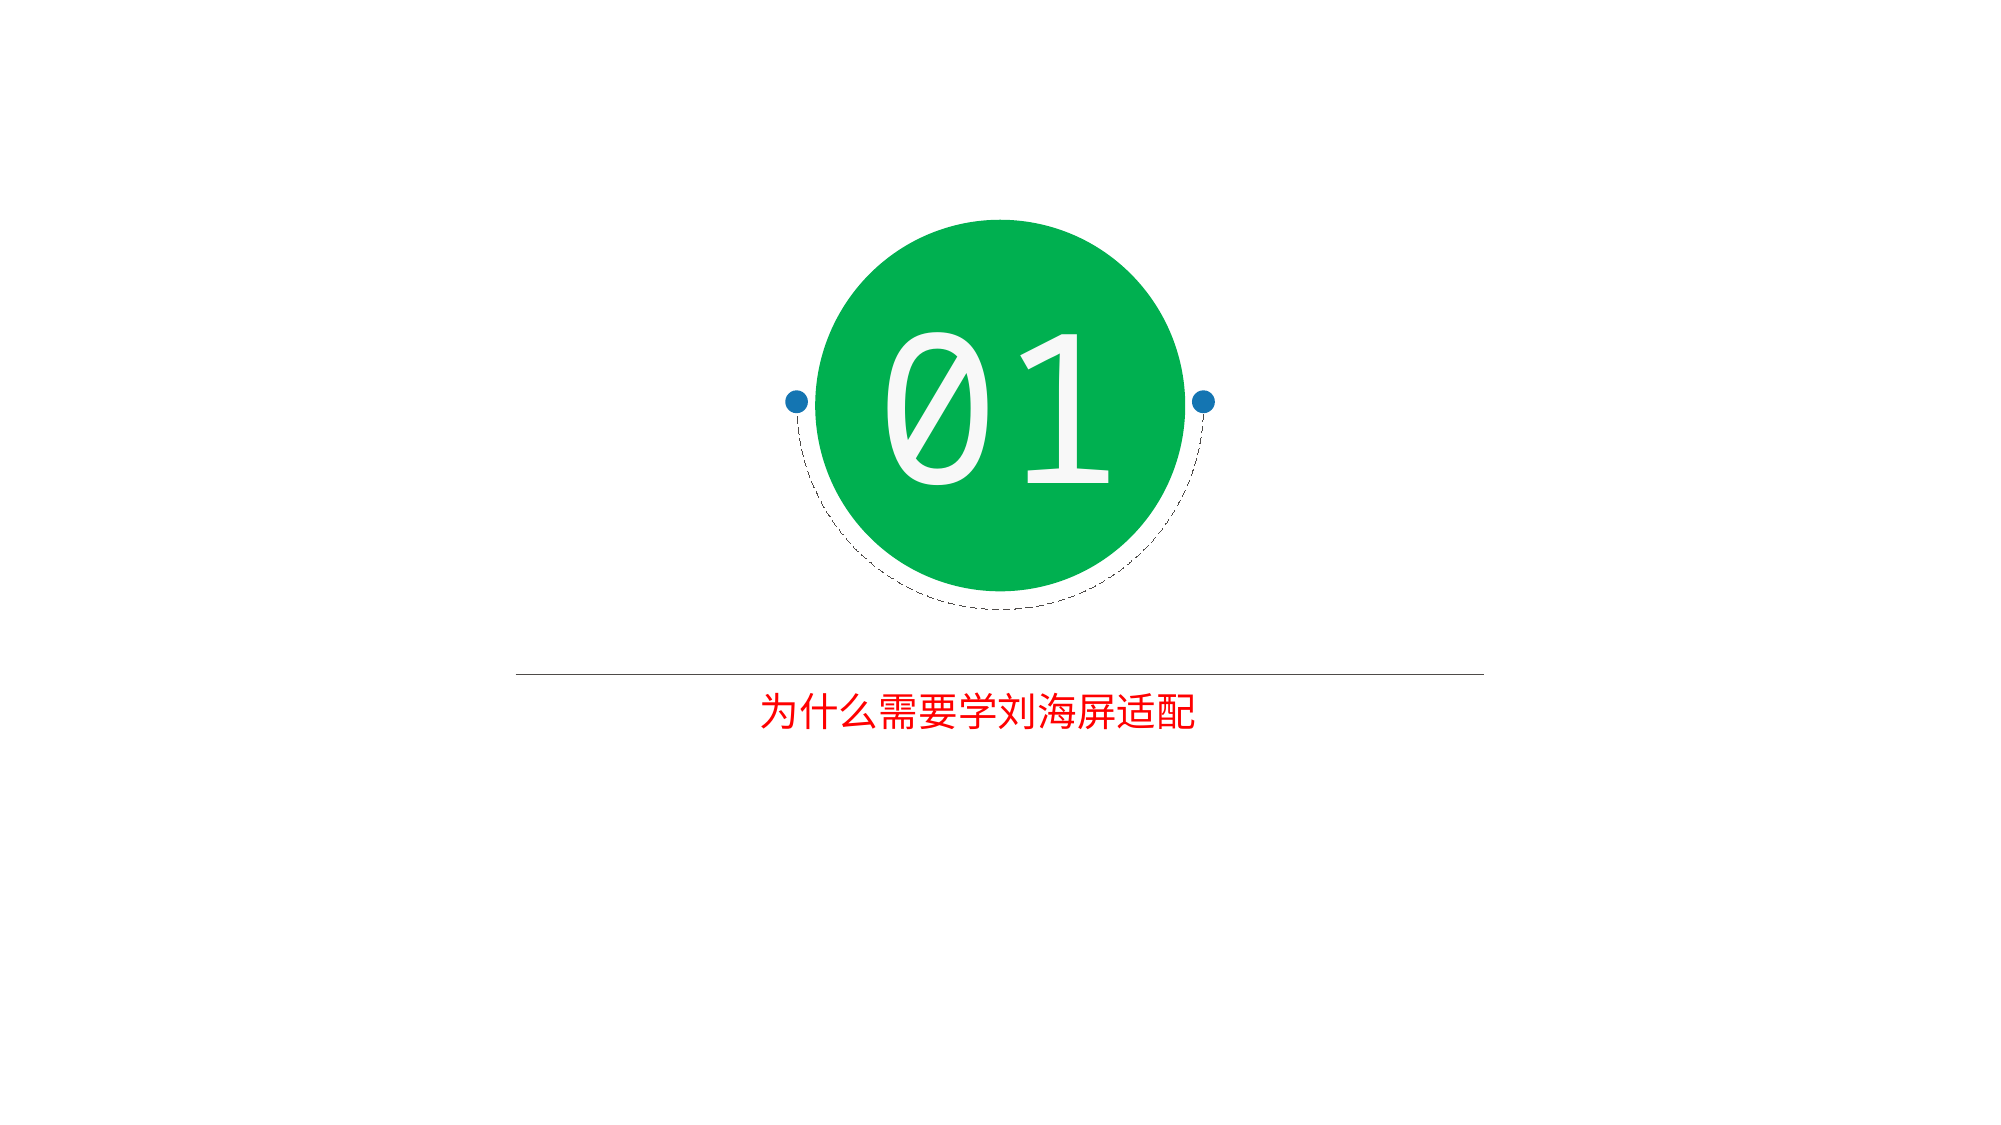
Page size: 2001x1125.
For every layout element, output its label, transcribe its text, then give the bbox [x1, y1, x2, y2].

text_box [815, 284, 860, 405]
text_box [1191, 390, 1215, 414]
text_box [797, 403, 1204, 610]
text_box [785, 390, 808, 414]
text_box [1140, 283, 1186, 404]
text_box 01 [860, 267, 1140, 533]
text_box 为什么需要学刘海屏适配 [184, 679, 1772, 742]
text_box [876, 219, 1124, 267]
